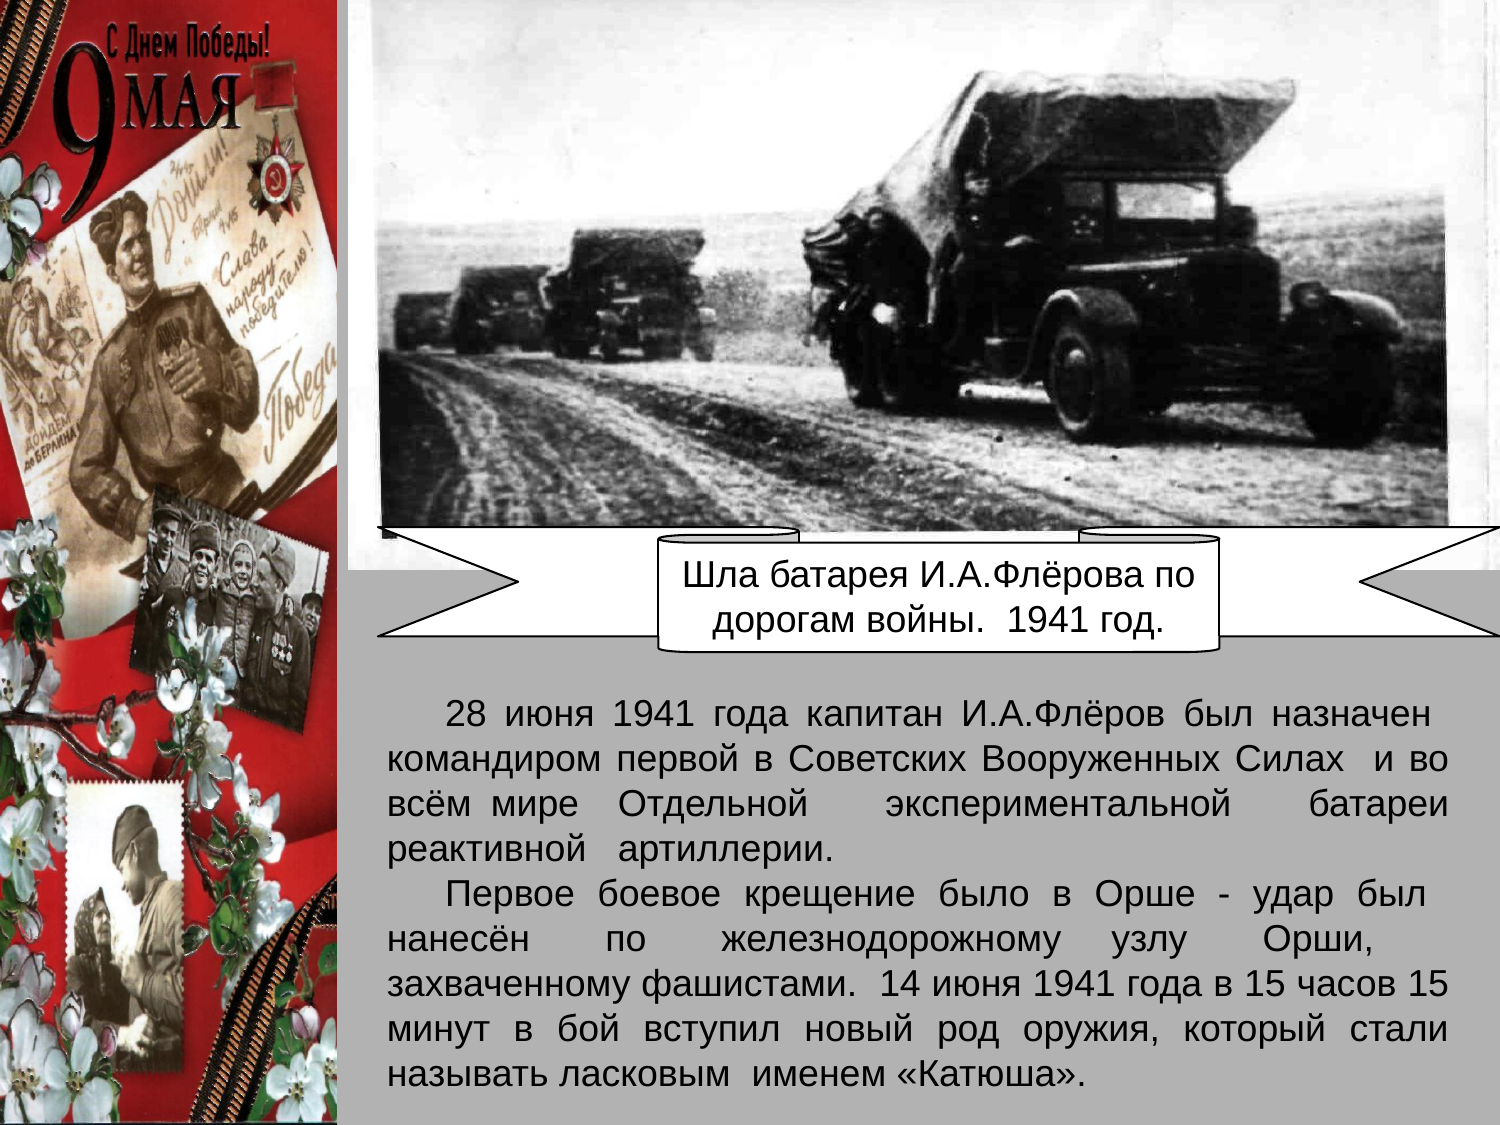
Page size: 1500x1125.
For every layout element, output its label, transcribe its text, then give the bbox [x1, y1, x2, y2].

picture [0, 0, 337, 1125]
text_box 28 июня 1941 года капитан И.А.Флёров был назначен командиром первой в Советских Вооруженных Силах и во всём мире Отдельной экспериментальной батареи реактивной артиллерии. Первое боевое крещение было в Орше - удар был нанесён по железнодорожному узлу Орши, захваченному фашистами. 14 июня 1941 года в 15 часов 15 минут в бой вступил новый род оружия, который стали называть ласковым именем «Катюша». [372, 681, 1465, 1101]
text_box Шла батарея И.А.Флёрова по дорогам войны. 1941 год. [377, 578, 1500, 653]
picture [348, 0, 1500, 571]
list [359, 578, 1436, 1083]
